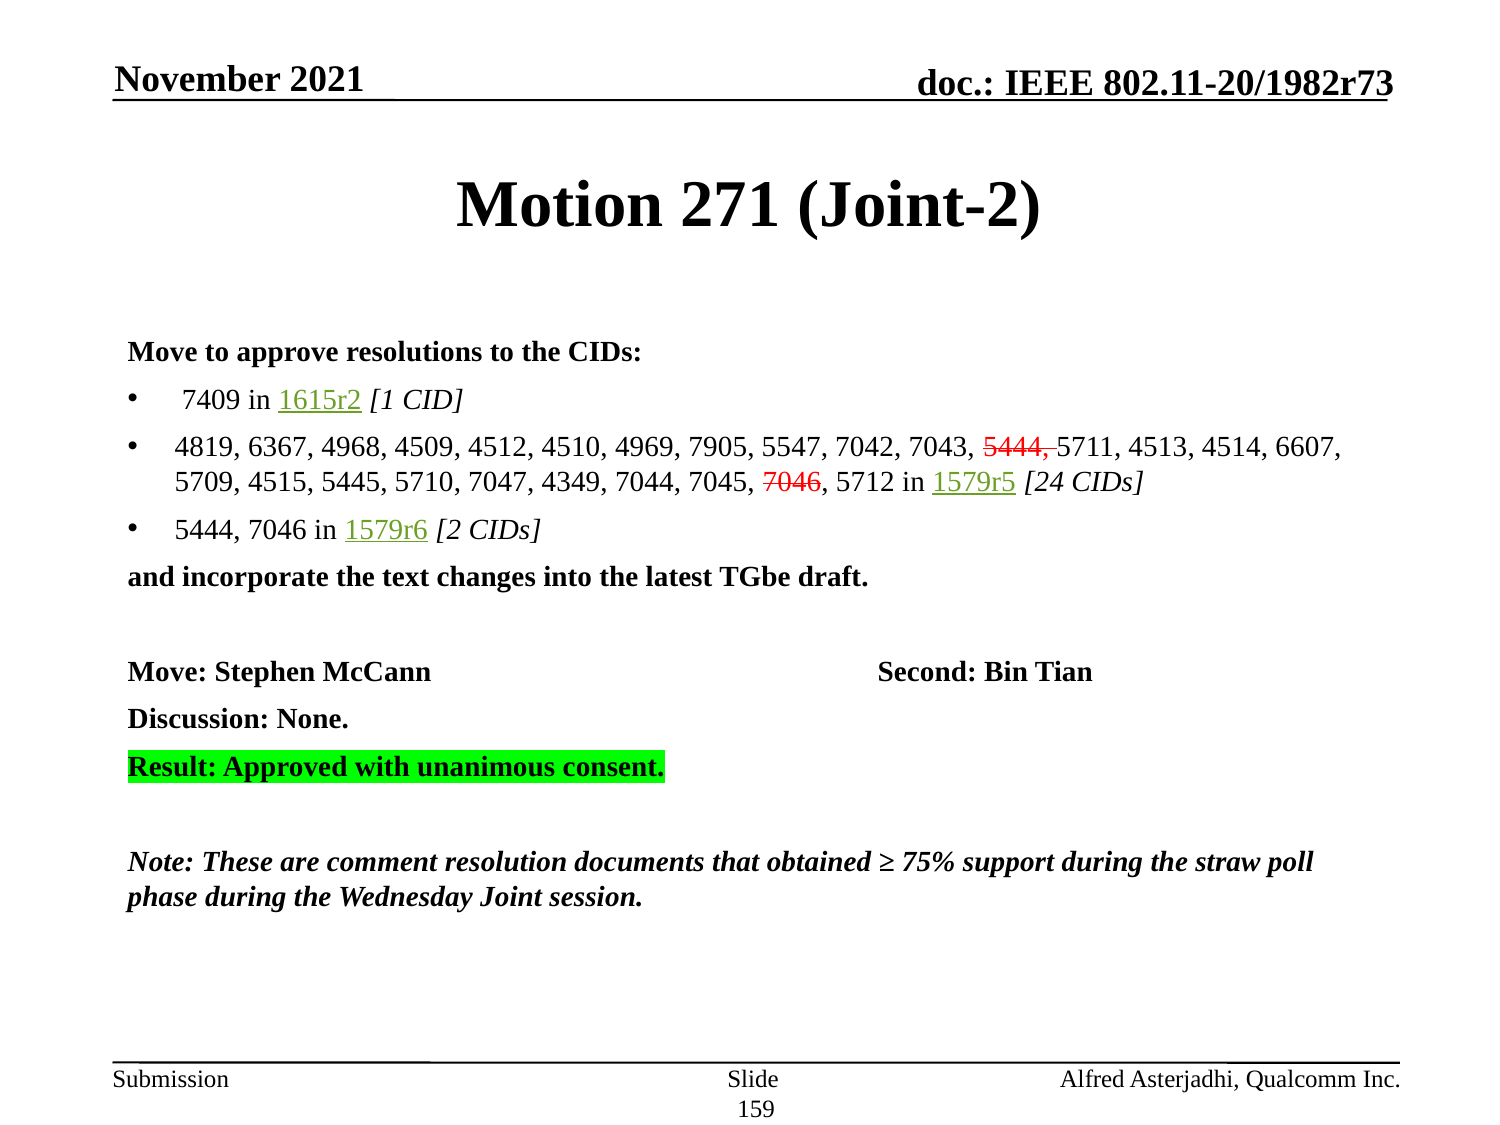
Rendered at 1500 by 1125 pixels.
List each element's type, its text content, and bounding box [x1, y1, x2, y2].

slide_number Slide 159 [712, 1061, 800, 1123]
list Move to approve resolutions to the CIDs: 7409 in 1615r2 [1 CID] 4819, 6367, 4968, 4509, 4512, 4510, 4969, 7905, 5547, 7042, 7043, 5444, 5711, 4513, 4514, 6607, 5709, 4515, 5445, 5710, 7047, 4349, 7044, 7045, 7046, 5712 in 1579r5 [24 CIDs] 5444, 7046 in 1579r6 [2 CIDs] and incorporate the text changes into the latest TGbe draft. Move: Stephen McCann Second: Bin Tian Discussion: None. Result: Approved with unanimous consent. Note: These are comment resolution documents that obtained ≥ 75% support during the straw poll phase during the Wednesday Joint session. [112, 324, 1388, 1063]
footer Alfred Asterjadhi, Qualcomm Inc. [878, 1061, 1402, 1093]
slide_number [114, 54, 423, 100]
title Motion 271 (Joint-2) [112, 112, 1388, 288]
